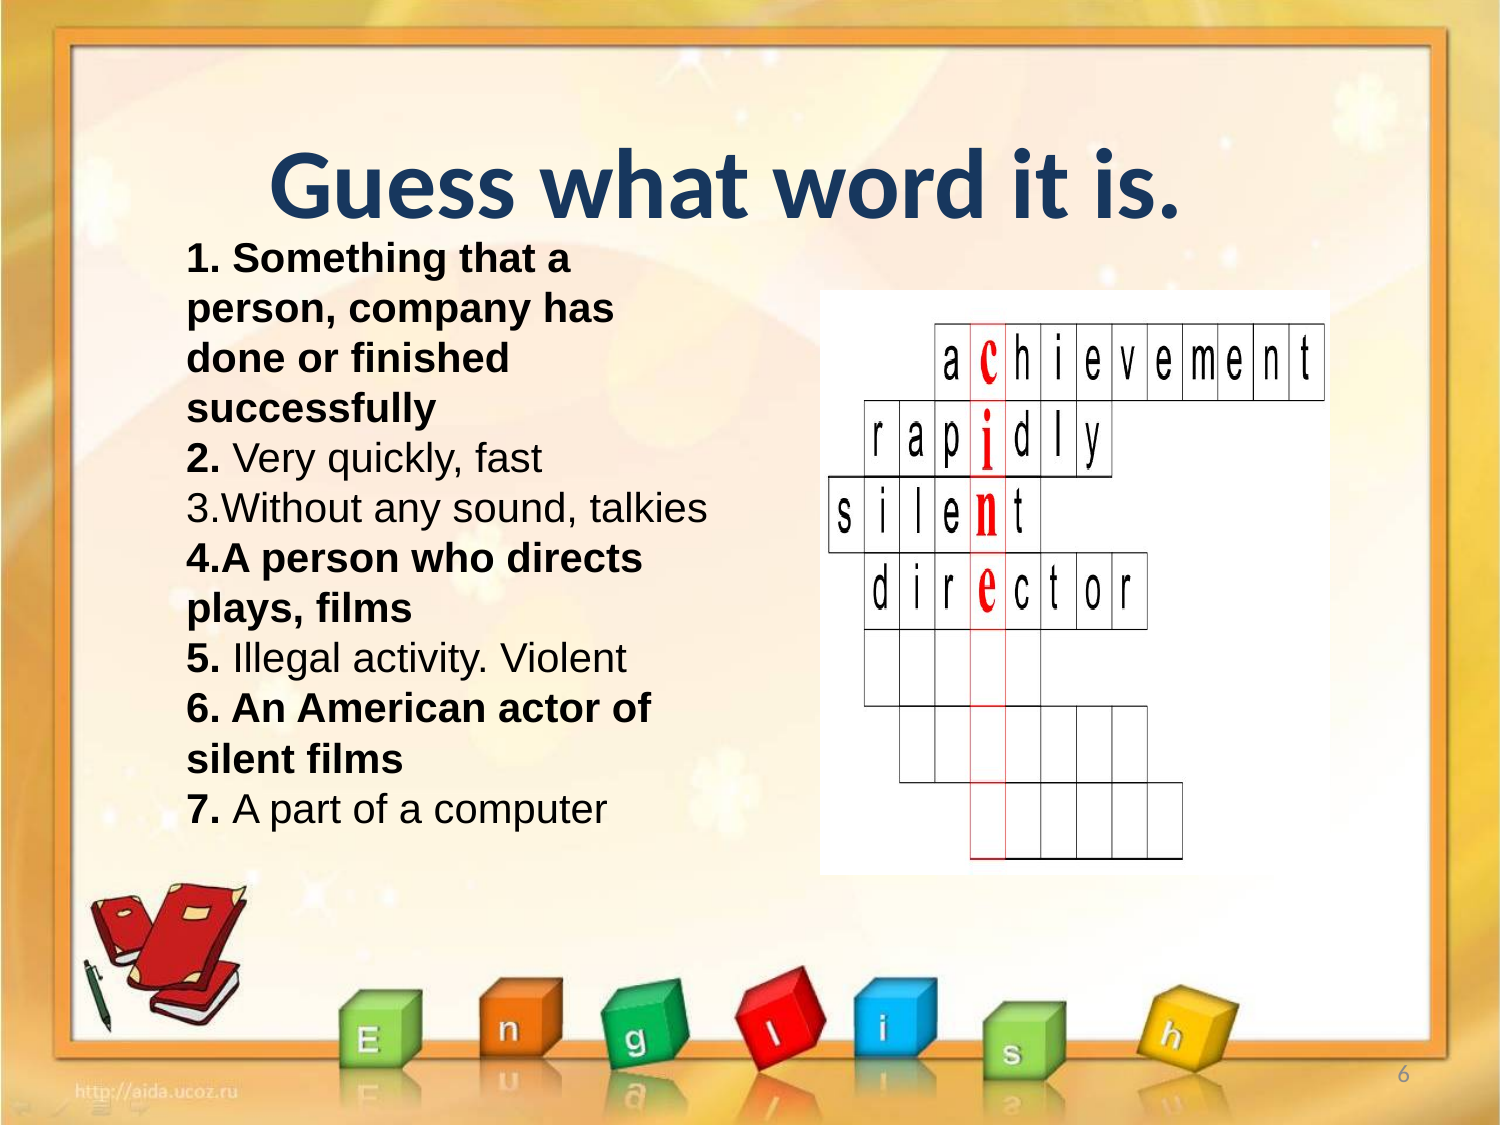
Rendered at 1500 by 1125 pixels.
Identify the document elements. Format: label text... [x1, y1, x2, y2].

text_box [230, 267, 1317, 976]
text_box 1. Something that a person, company has done or finished successfully 2. Very quickly, fast 3.Without any sound, talkies 4.A person who directs plays, films 5. Illegal activity. Violent 6. An American actor of silent films 7. A part of a computer [171, 223, 727, 869]
slide_number 6 [1074, 1042, 1425, 1103]
picture [0, 0, 1500, 1125]
title Guess what word it is. [194, 101, 1282, 256]
